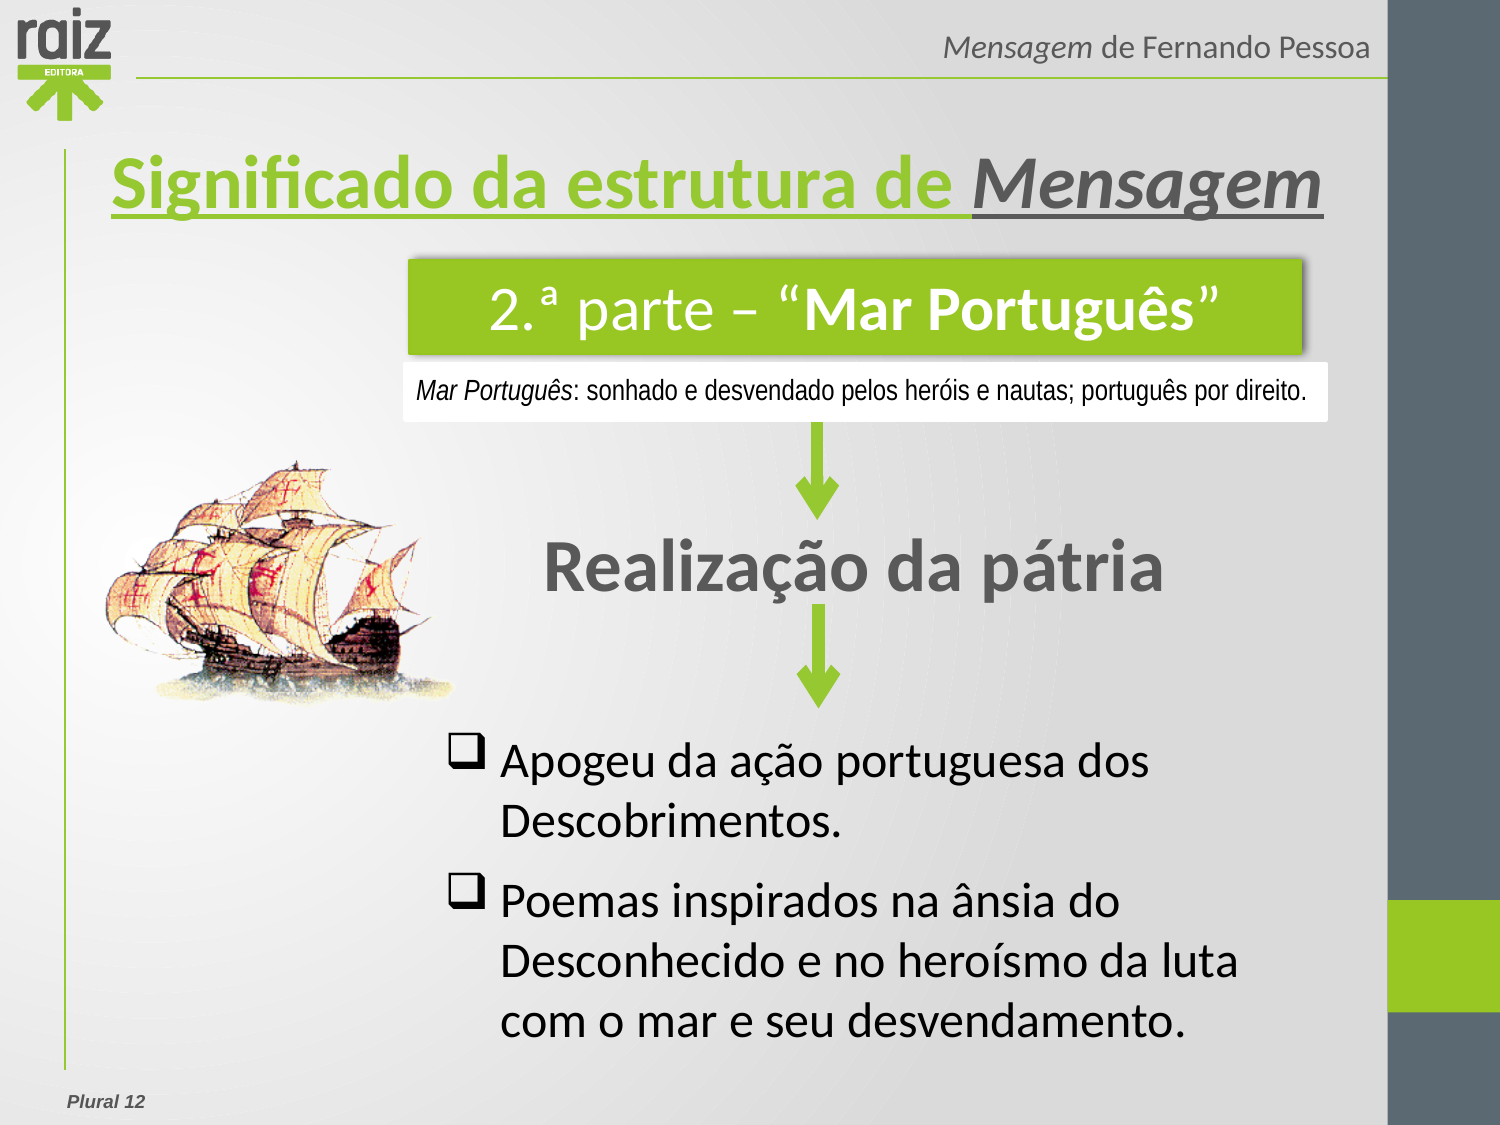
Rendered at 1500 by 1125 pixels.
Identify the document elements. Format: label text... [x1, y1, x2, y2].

text_box Mar Português: sonhado e desvendado pelos heróis e nautas; português por direito. [403, 362, 1328, 422]
text_box Realização da pátria [506, 509, 1203, 615]
text_box 2.ª parte – “Mar Português” [408, 259, 1302, 355]
text_box Significado da estrutura de Mensagem [96, 125, 1393, 232]
picture [17, 7, 111, 121]
text_box Apogeu da ação portuguesa dos Descobrimentos. Poemas inspirados na ânsia do Desconhecido e no heroísmo da luta com o mar e seu desvendamento. [429, 720, 1273, 1055]
picture [97, 454, 465, 715]
